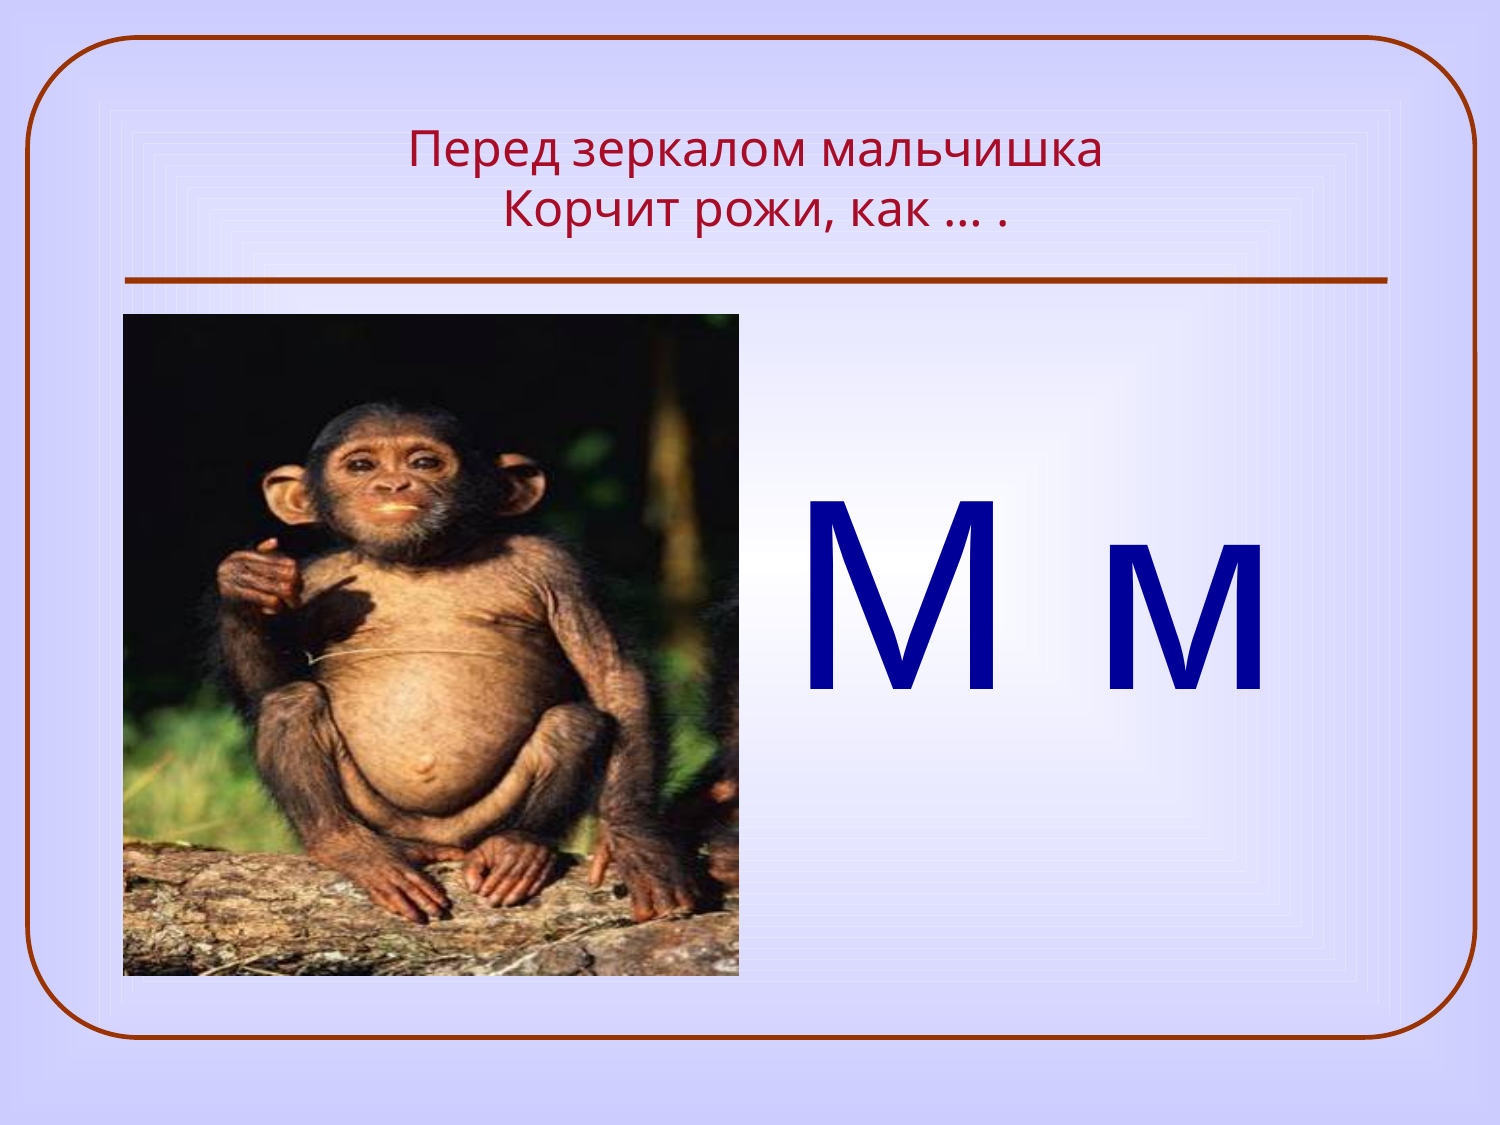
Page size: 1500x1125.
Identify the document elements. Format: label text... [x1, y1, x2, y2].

list М м [773, 408, 1388, 976]
picture [123, 314, 739, 977]
title Перед зеркалом мальчишка Корчит рожи, как … . [124, 87, 1388, 244]
